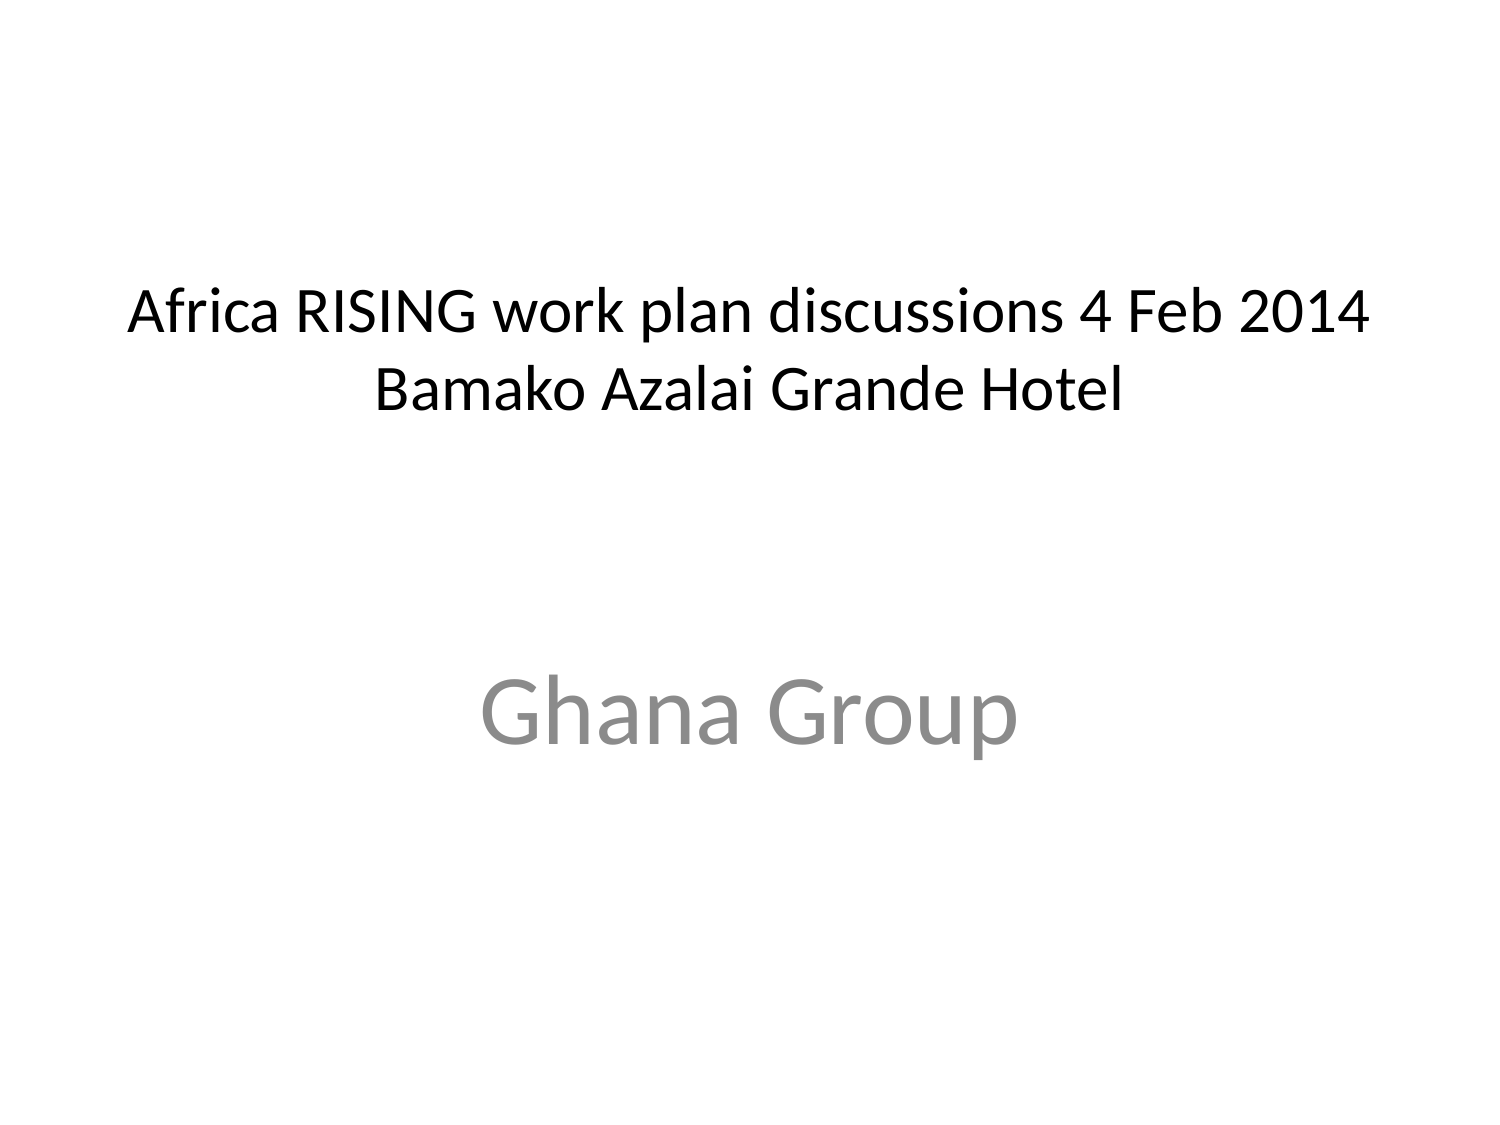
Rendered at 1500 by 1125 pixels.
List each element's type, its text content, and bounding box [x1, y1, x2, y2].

title Africa RISING work plan discussions 4 Feb 2014 Bamako Azalai Grande Hotel [112, 224, 1388, 467]
subtitle Ghana Group [225, 637, 1275, 925]
